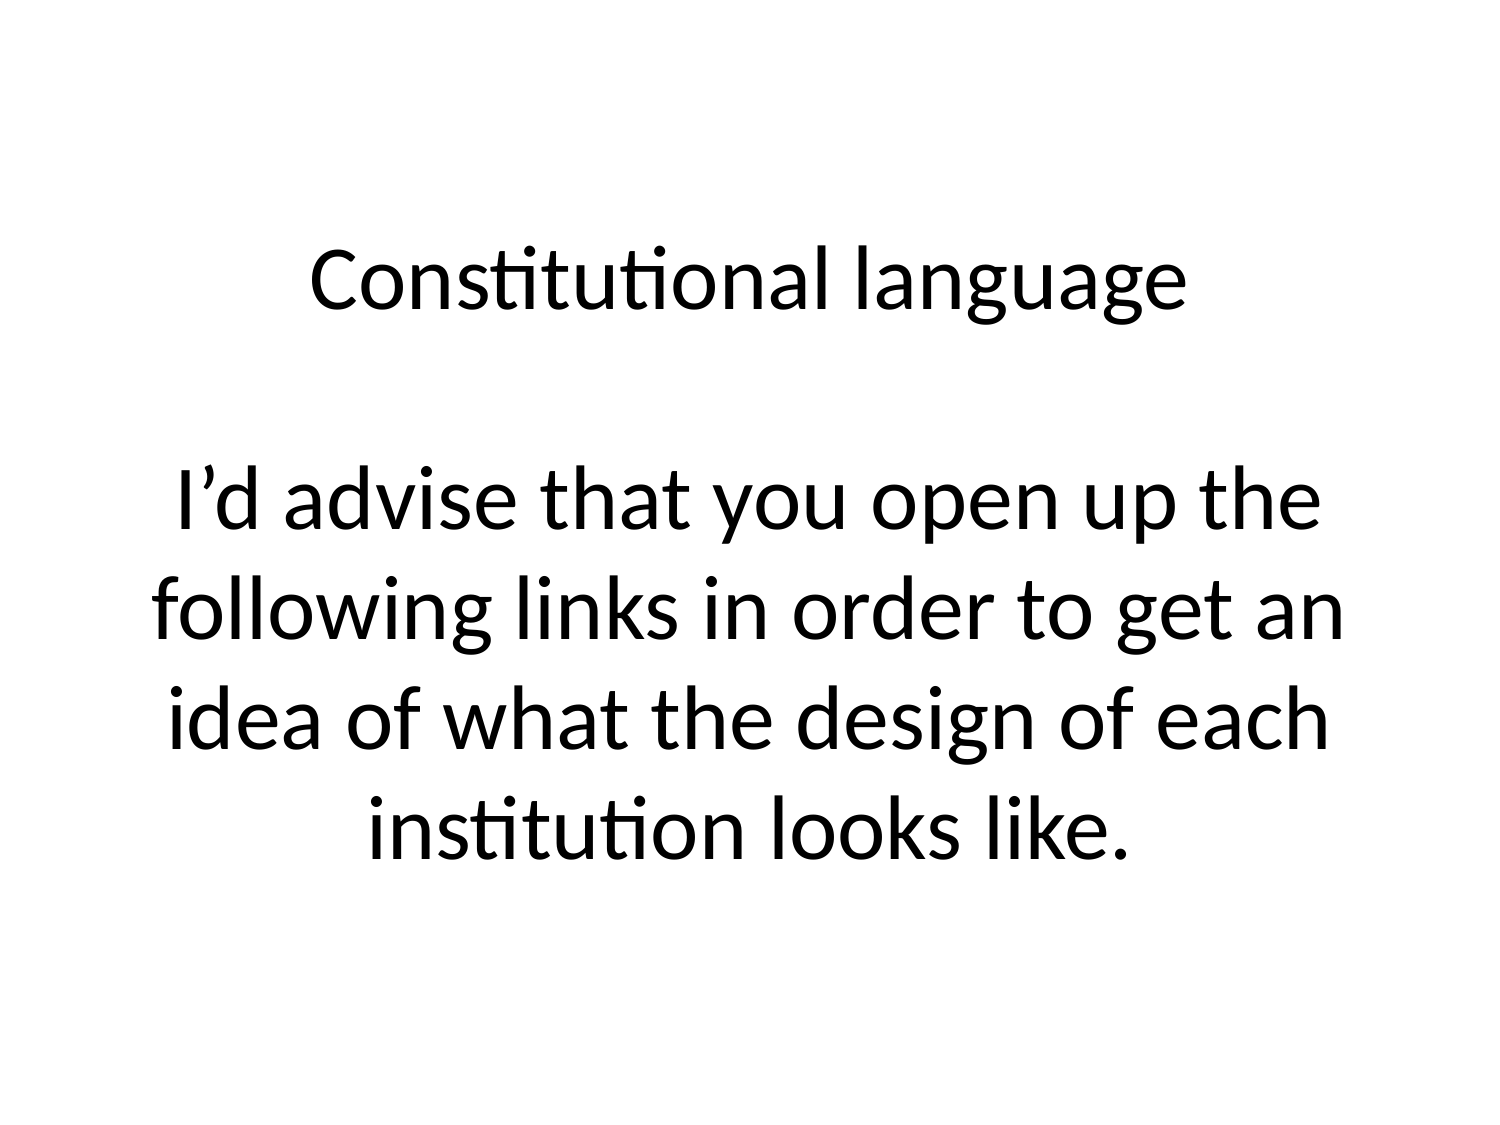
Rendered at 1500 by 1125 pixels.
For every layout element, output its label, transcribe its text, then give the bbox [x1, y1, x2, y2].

title Constitutional language I’d advise that you open up the following links in order to get an idea of what the design of each institution looks like. [74, 44, 1426, 1051]
